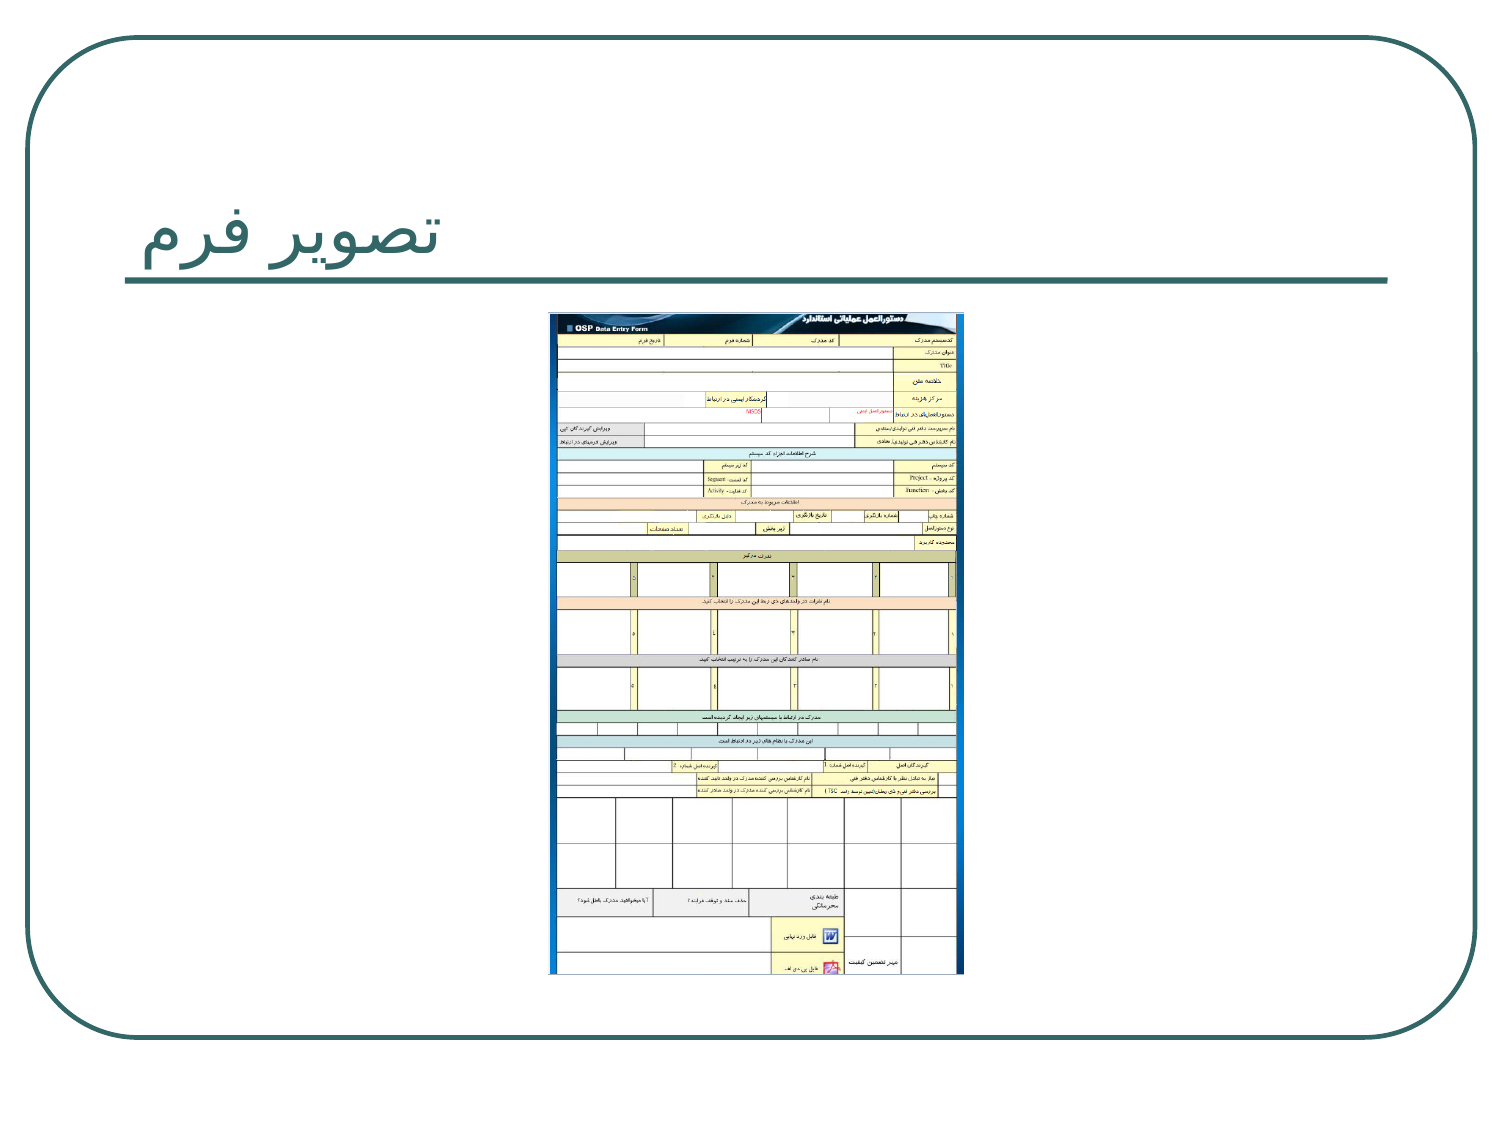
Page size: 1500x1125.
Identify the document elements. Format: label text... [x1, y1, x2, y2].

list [548, 312, 965, 976]
title تصویر فرم [125, 87, 1388, 275]
